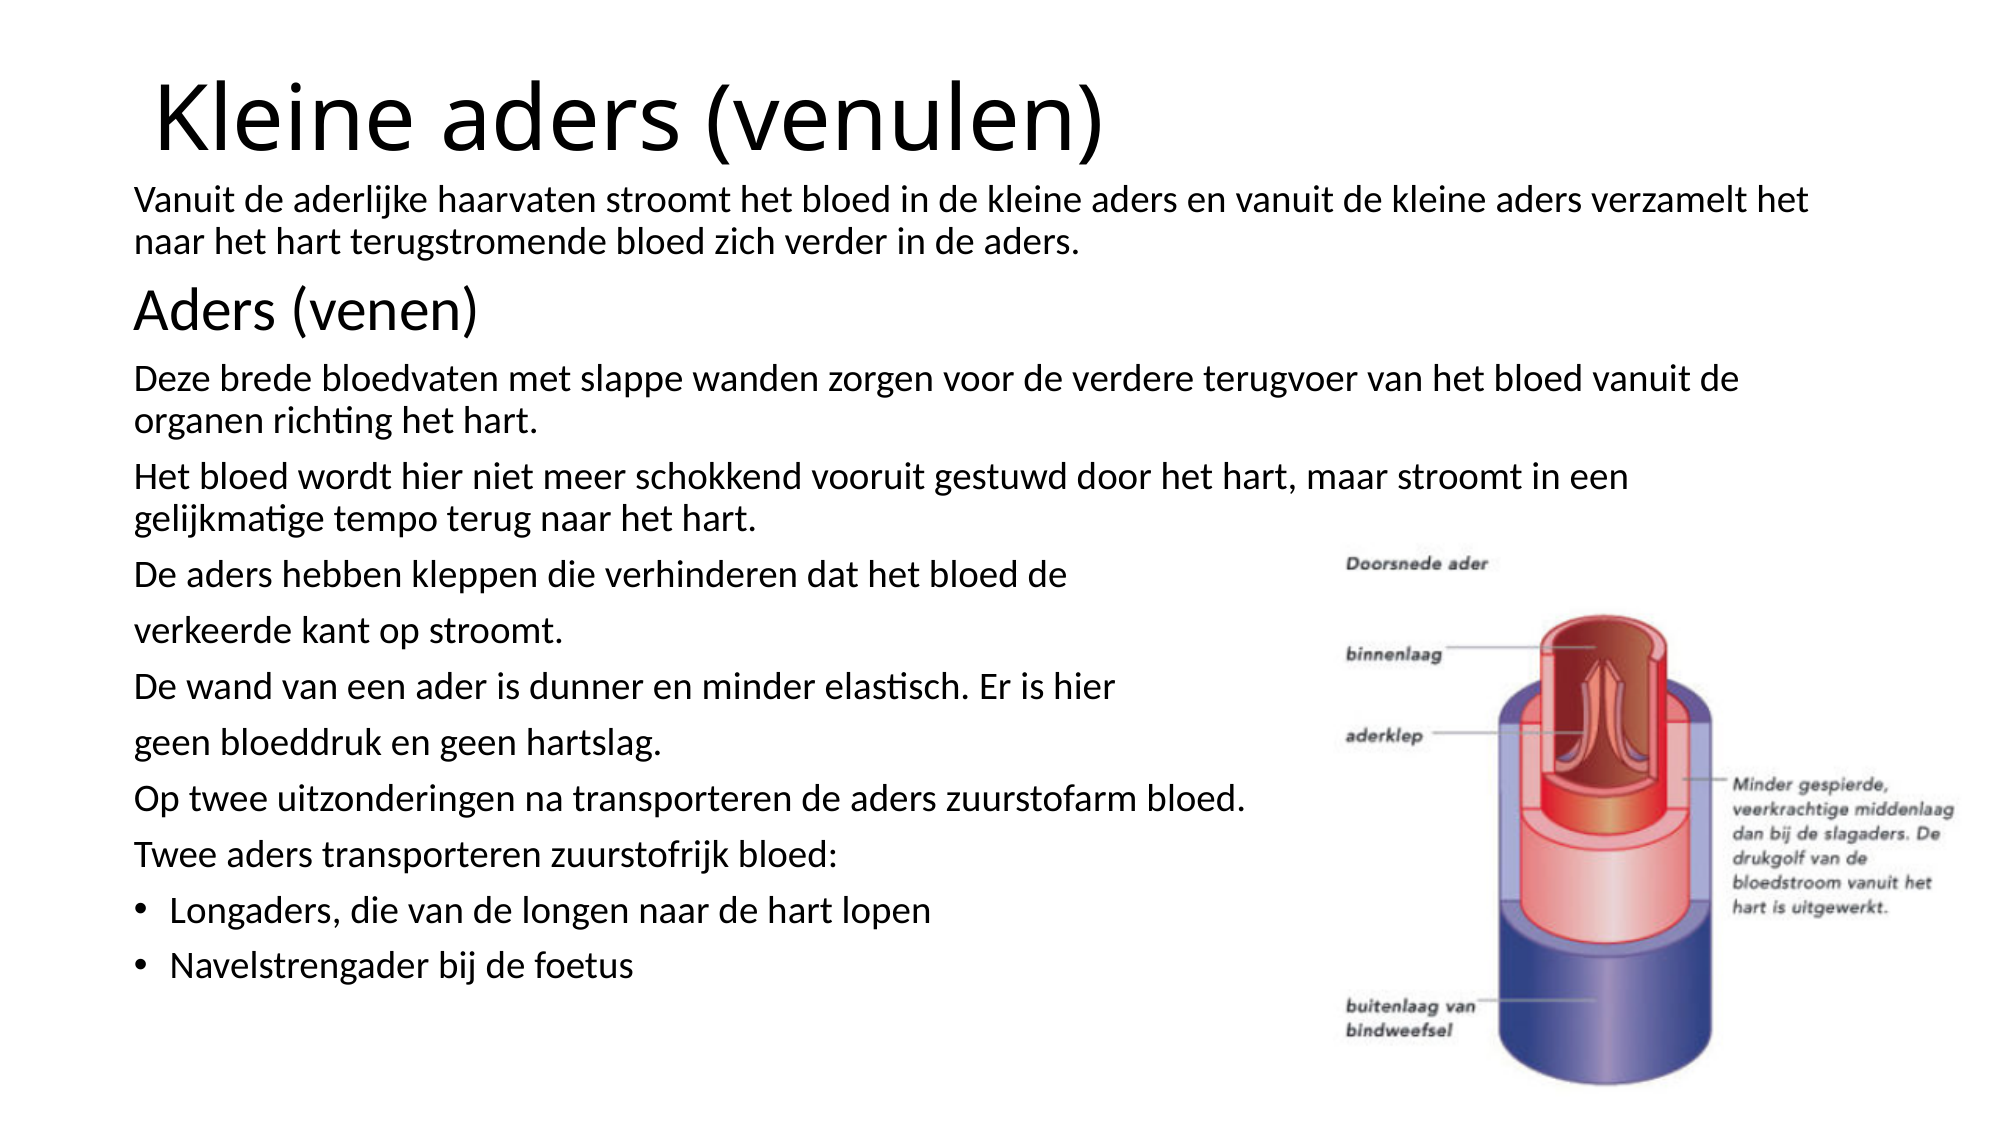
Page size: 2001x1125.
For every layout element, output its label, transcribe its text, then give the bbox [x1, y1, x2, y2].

picture [1332, 515, 1972, 1104]
list Vanuit de aderlijke haarvaten stroomt het bloed in de kleine aders en vanuit de kleine aders verzamelt het naar het hart terugstromende bloed zich verder in de aders. Aders (venen) Deze brede bloedvaten met slappe wanden zorgen voor de verdere terugvoer van het bloed vanuit de organen richting het hart. Het bloed wordt hier niet meer schokkend vooruit gestuwd door het hart, maar stroomt in een gelijkmatige tempo terug naar het hart. De aders hebben kleppen die verhinderen dat het bloed de verkeerde kant op stroomt. De wand van een ader is dunner en minder elastisch. Er is hier geen bloeddruk en geen hartslag. Op twee uitzonderingen na transporteren de aders zuurstofarm bloed. Twee aders transporteren zuurstofrijk bloed: Longaders, die van de longen naar de hart lopen Navelstrengader bij de foetus [118, 171, 1844, 1004]
title Kleine aders (venulen) [137, 59, 1863, 182]
